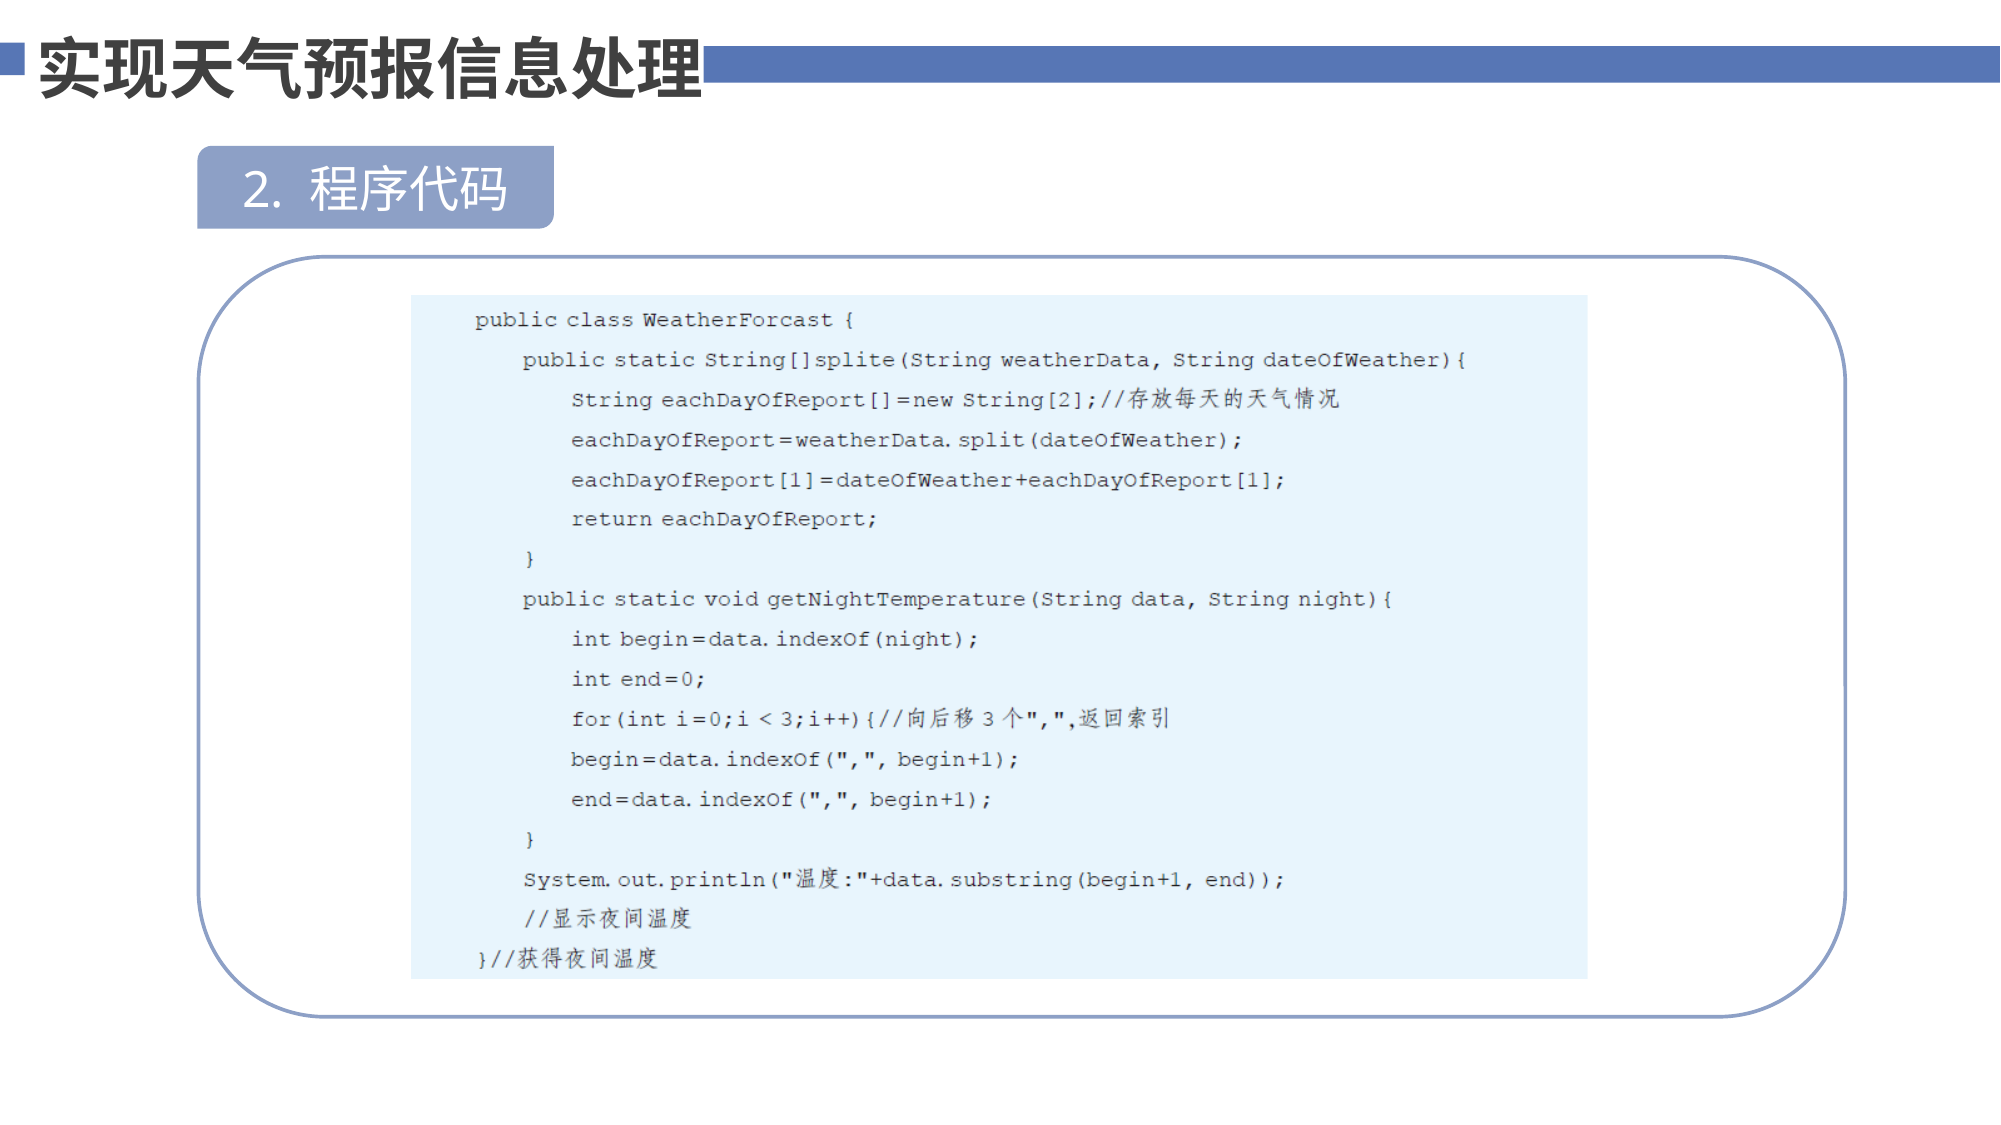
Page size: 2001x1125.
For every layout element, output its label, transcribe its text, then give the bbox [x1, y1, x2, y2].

text_box [197, 255, 1847, 1018]
picture [411, 295, 1589, 979]
text_box 实现天气预报信息处理 [36, 26, 704, 107]
text_box [0, 41, 26, 76]
text_box 2. 程序代码 [197, 145, 554, 229]
text_box [704, 45, 2000, 84]
